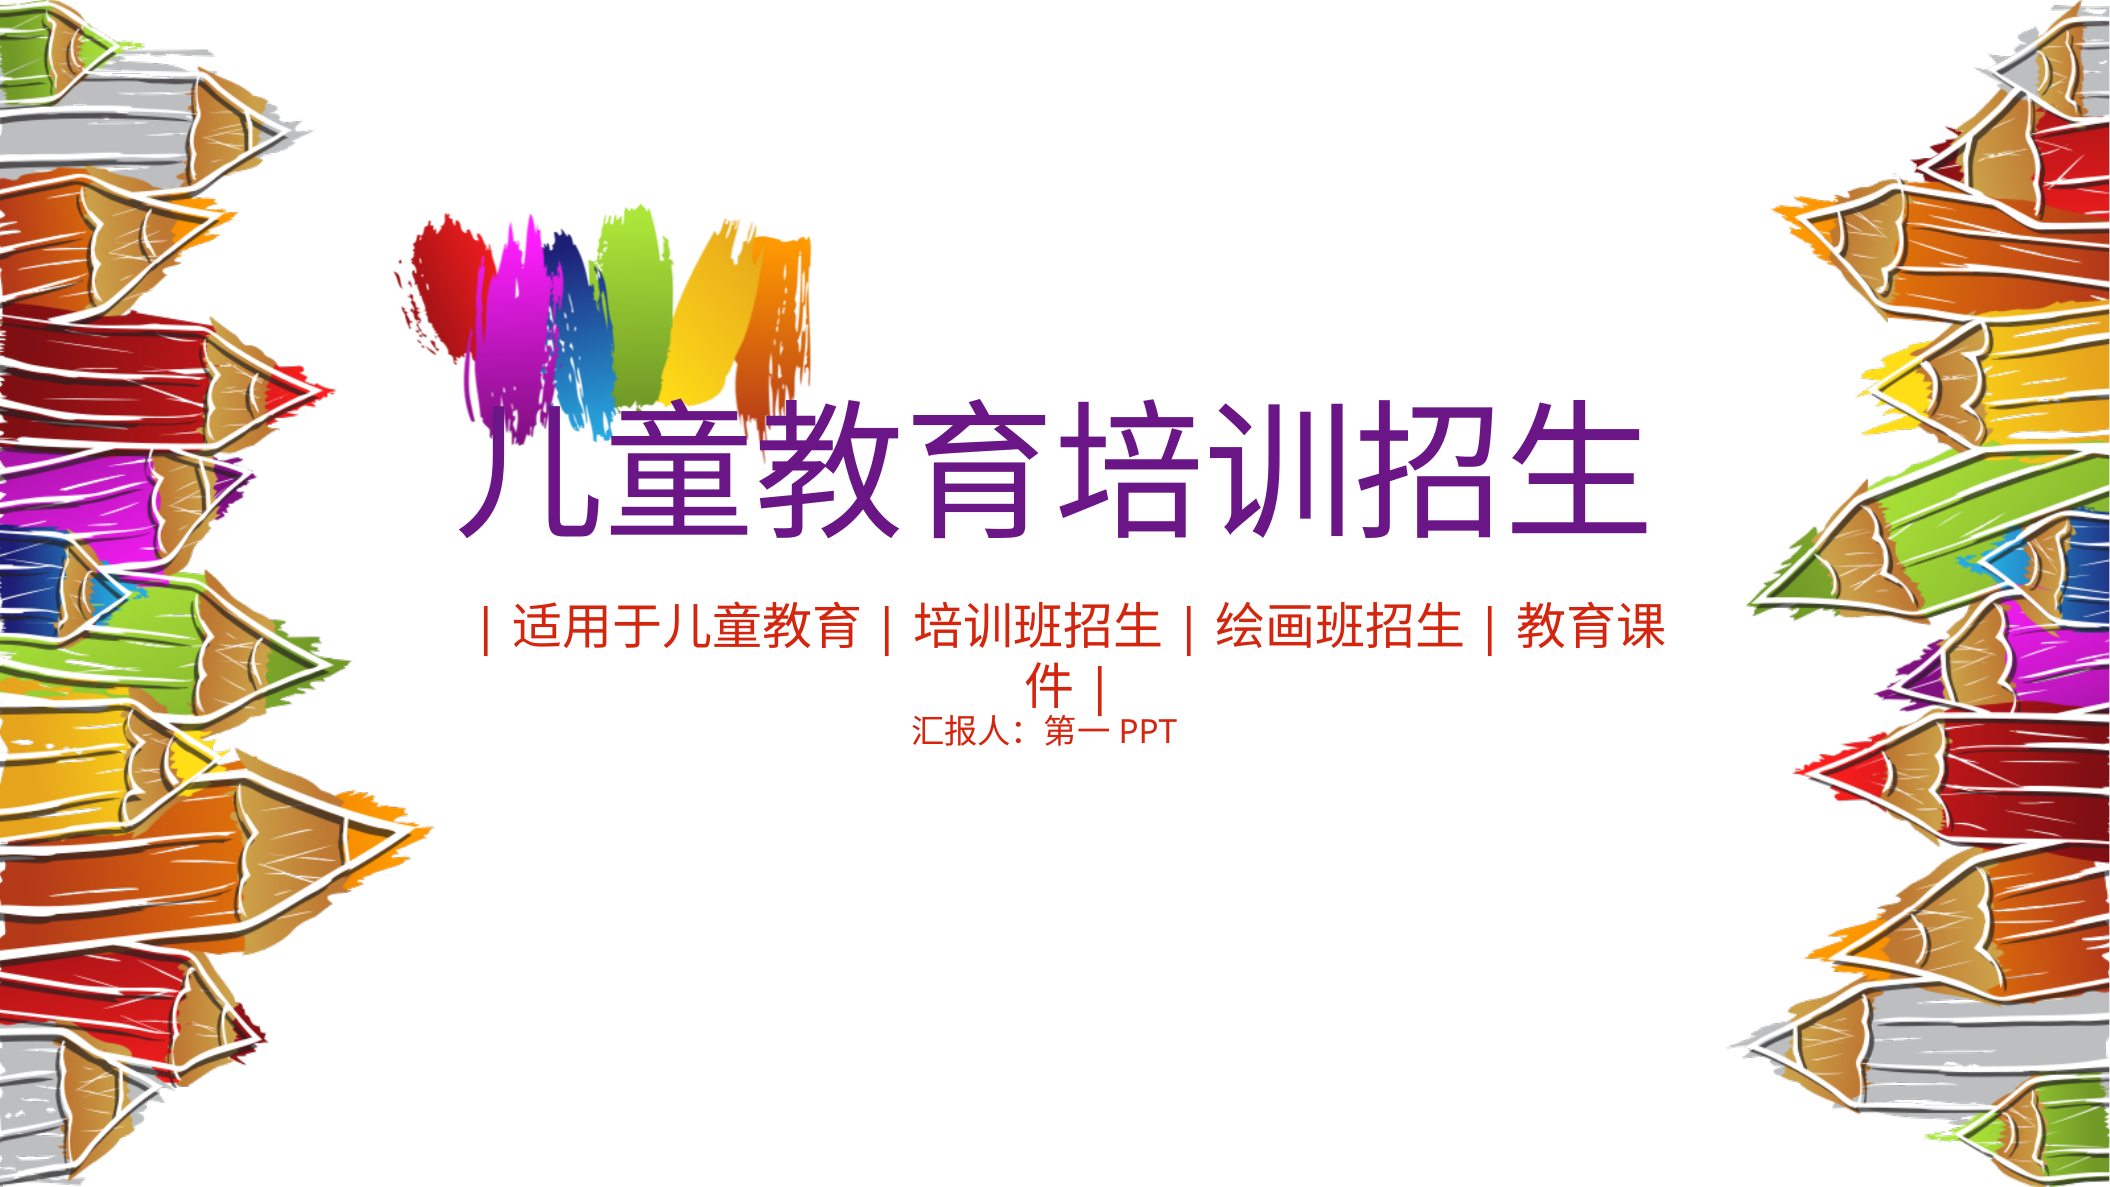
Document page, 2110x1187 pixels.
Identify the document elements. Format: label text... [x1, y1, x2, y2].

picture [0, 0, 833, 1187]
text_box 汇报人：第一PPT [856, 702, 1232, 758]
text_box |适用于儿童教育|培训班招生|绘画班招生|教育课件| [453, 587, 1693, 722]
text_box 儿童教育培训招生 [453, 368, 1699, 564]
picture [1715, 0, 2110, 1187]
